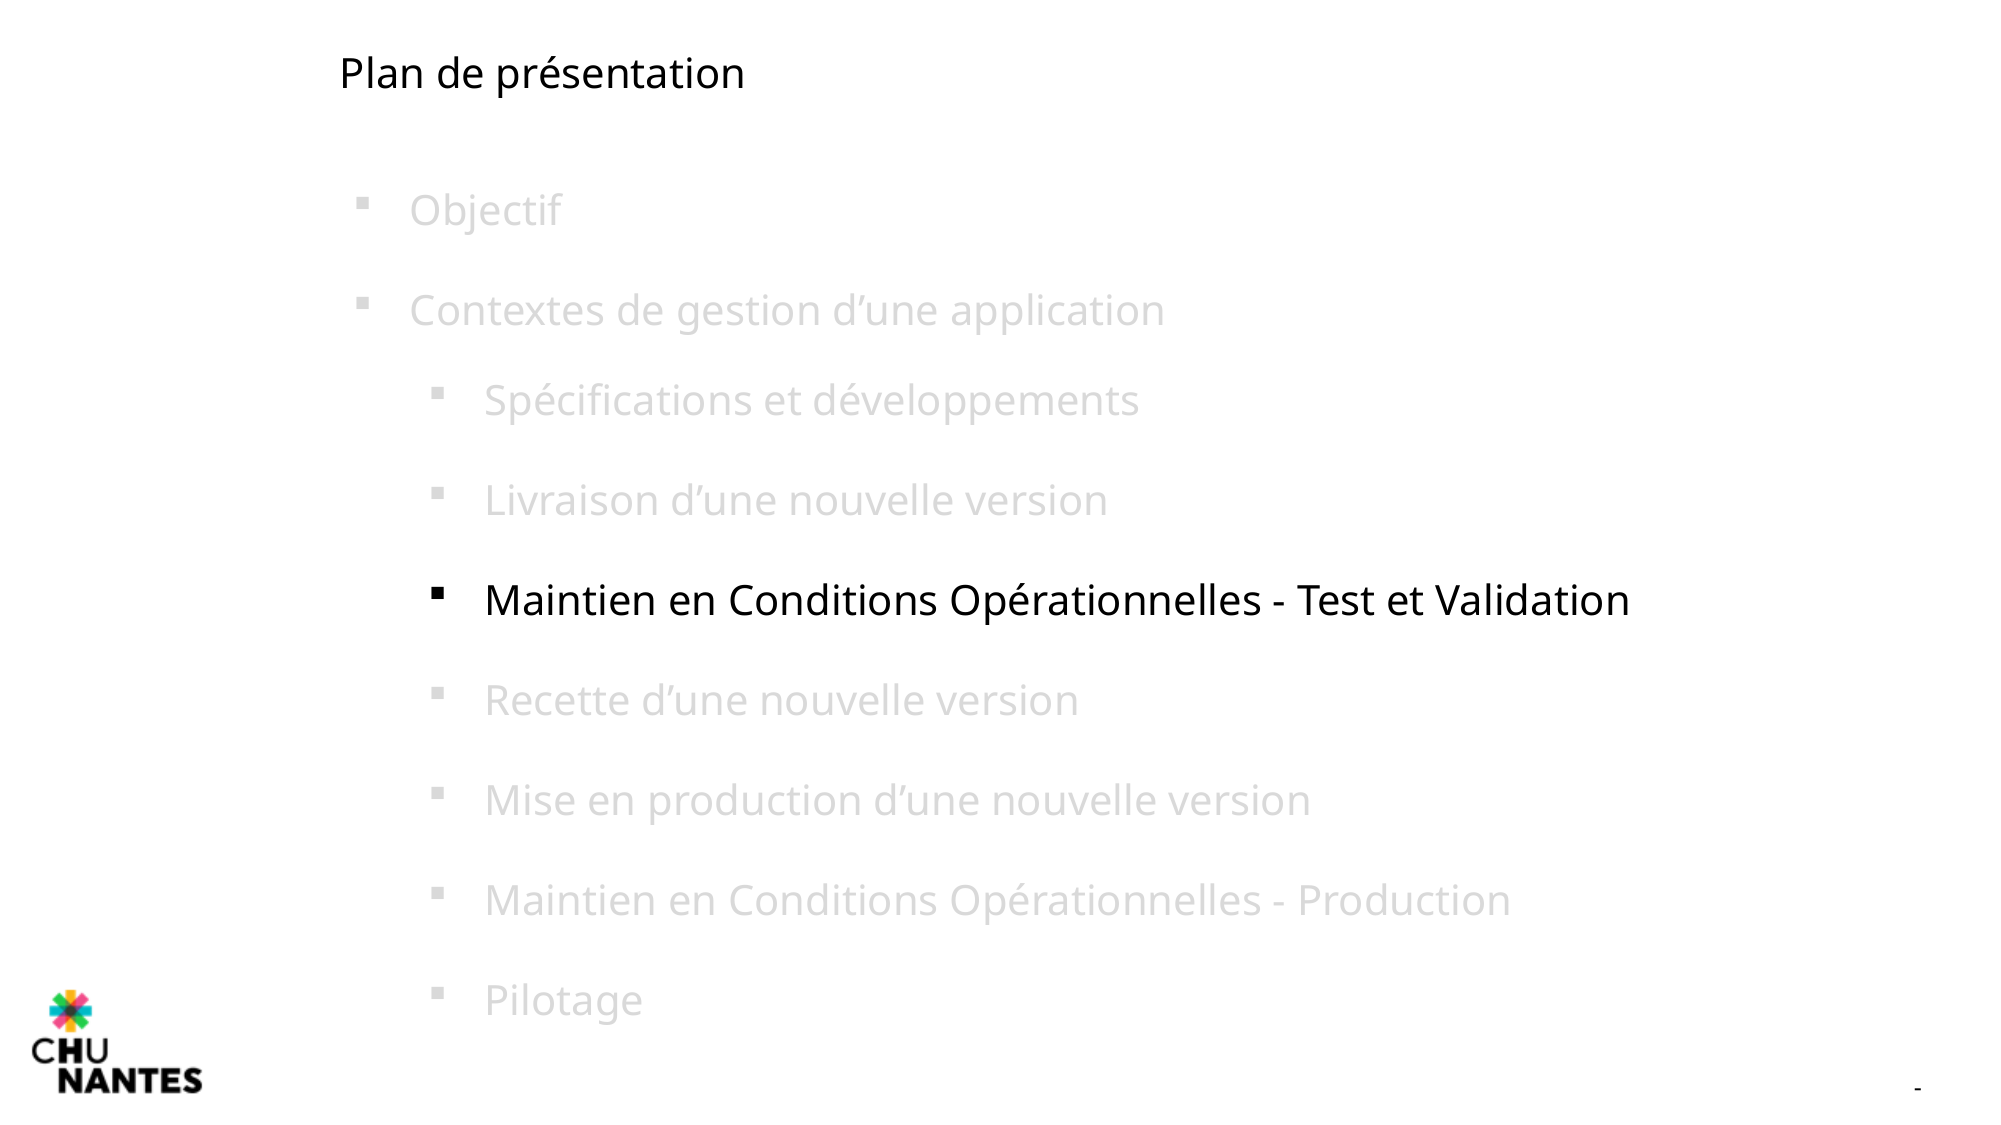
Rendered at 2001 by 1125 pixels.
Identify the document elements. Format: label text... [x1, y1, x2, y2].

text_box Objectif Contextes de gestion d’une application Spécifications et développements Livraison d’une nouvelle version Maintien en Conditions Opérationnelles - Test et Validation Recette d’une nouvelle version Mise en production d’une nouvelle version Maintien en Conditions Opérationnelles - Production Pilotage [338, 176, 1659, 1032]
title Plan de présentation [324, 45, 1675, 138]
picture [12, 973, 221, 1106]
